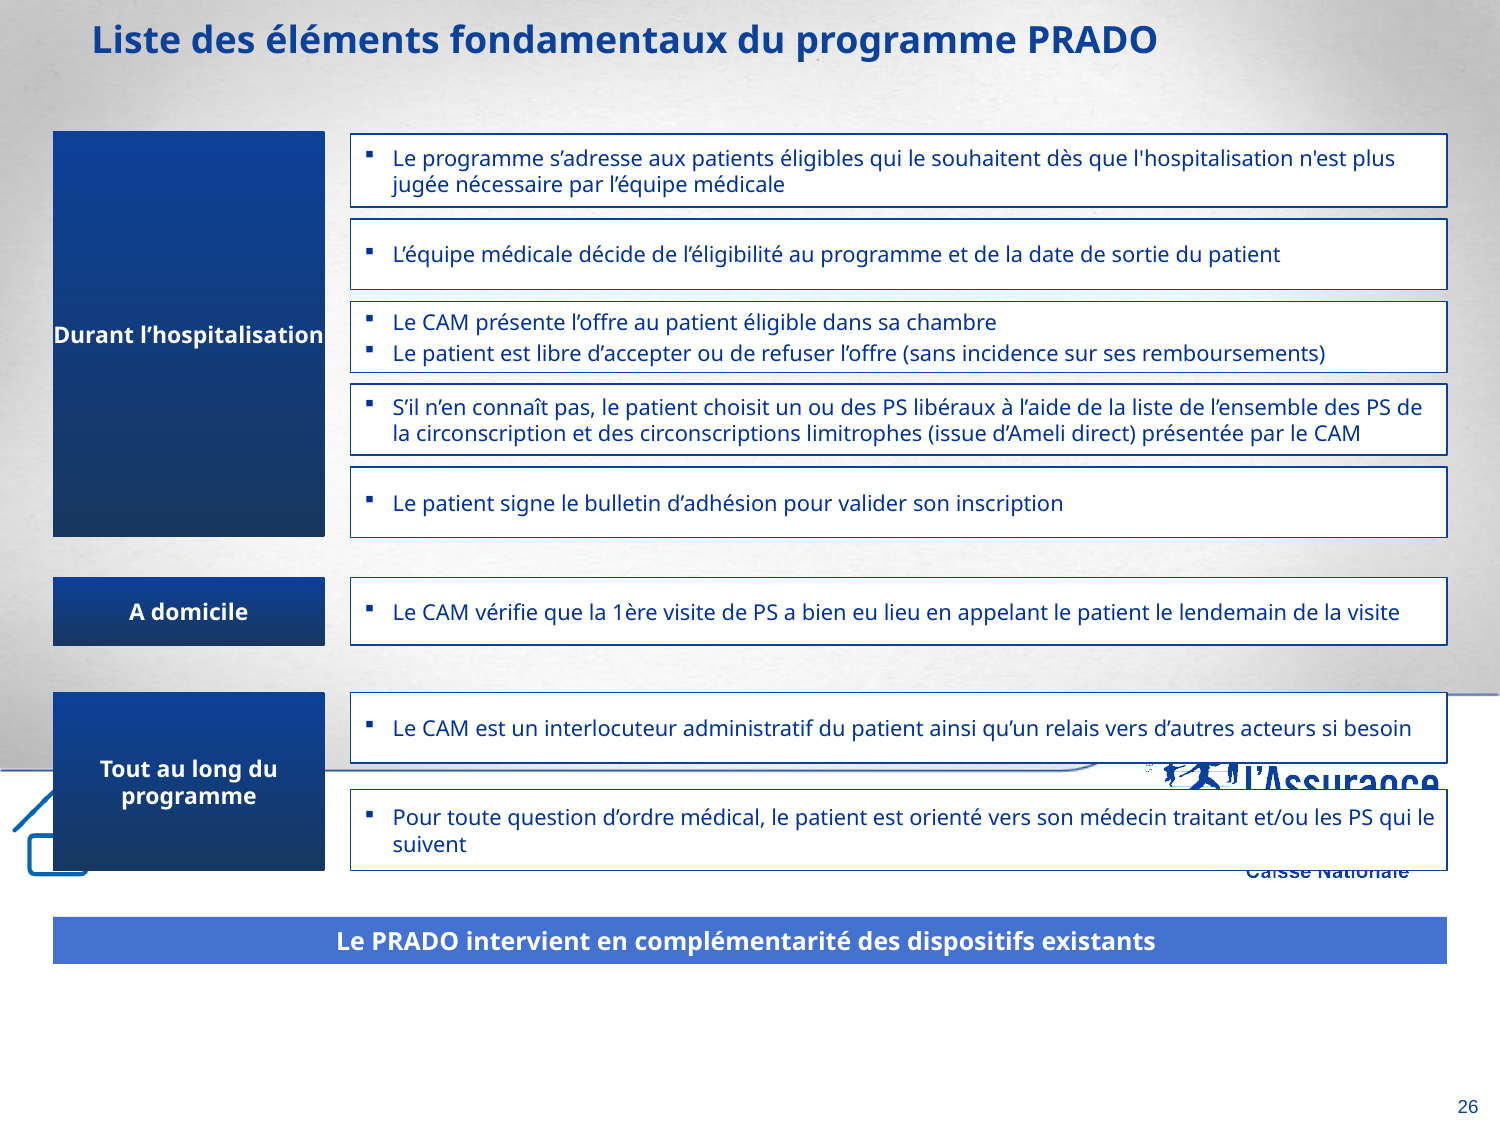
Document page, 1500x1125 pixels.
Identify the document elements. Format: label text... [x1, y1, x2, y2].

text_box Le CAM est un interlocuteur administratif du patient ainsi qu’un relais vers d’autres acteurs si besoin [350, 692, 1447, 764]
text_box Durant l’hospitalisation [53, 131, 325, 537]
text_box Le patient signe le bulletin d’adhésion pour valider son inscription [350, 466, 1447, 538]
text_box A domicile [53, 577, 325, 646]
text_box Le PRADO intervient en complémentarité des dispositifs existants [53, 916, 1447, 964]
text_box Tout au long du programme [53, 692, 325, 871]
text_box S’il n’en connaît pas, le patient choisit un ou des PS libéraux à l’aide de la liste de l’ensemble des PS de la circonscription et des circonscriptions limitrophes (issue d’Ameli direct) présentée par le CAM [350, 384, 1447, 455]
text_box Le CAM présente l’offre au patient éligible dans sa chambre Le patient est libre d’accepter ou de refuser l’offre (sans incidence sur ses remboursements) [350, 301, 1447, 373]
text_box Pour toute question d’ordre médical, le patient est orienté vers son médecin traitant et/ou les PS qui le suivent [350, 789, 1447, 871]
picture [0, 0, 1500, 882]
text_box Le programme s’adresse aux patients éligibles qui le souhaitent dès que l'hospitalisation n'est plus jugée nécessaire par l’équipe médicale [350, 134, 1447, 207]
text_box Le CAM vérifie que la 1ère visite de PS a bien eu lieu en appelant le patient le lendemain de la visite [350, 577, 1447, 646]
text_box L’équipe médicale décide de l’éligibilité au programme et de la date de sortie du patient [350, 218, 1447, 290]
text_box 26 [1442, 1087, 1500, 1125]
text_box Liste des éléments fondamentaux du programme PRADO [76, 8, 1447, 79]
